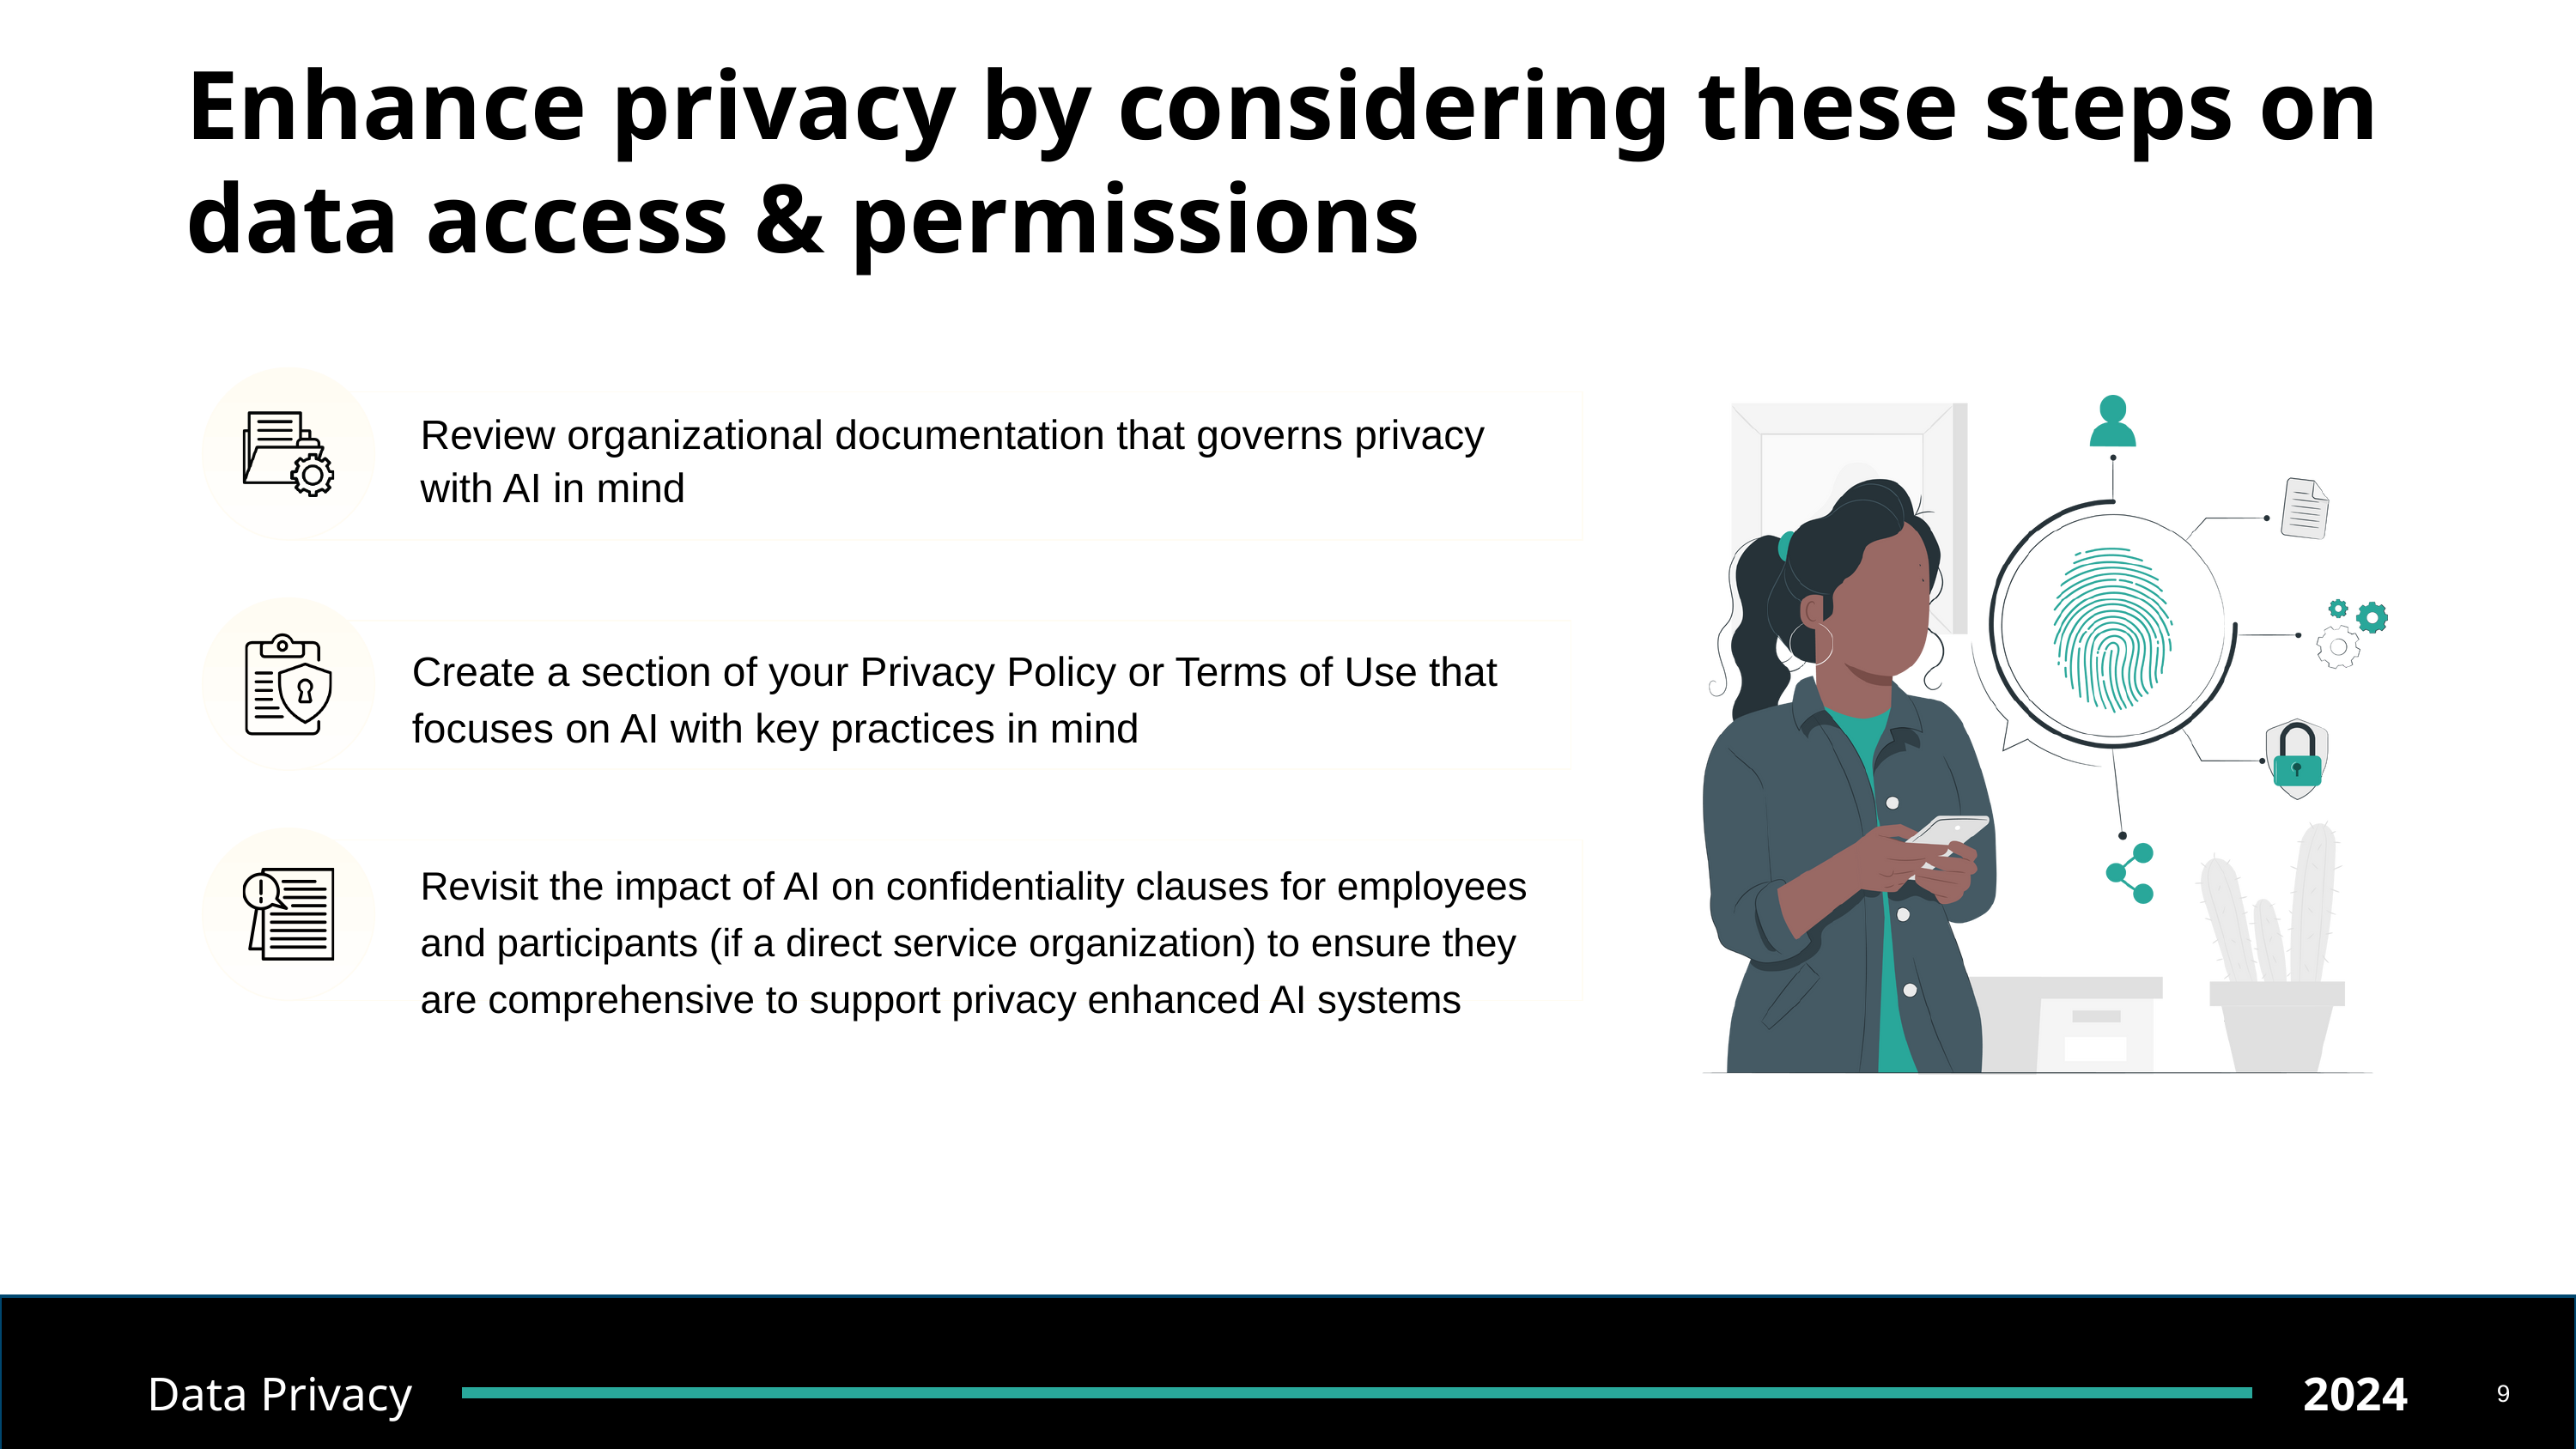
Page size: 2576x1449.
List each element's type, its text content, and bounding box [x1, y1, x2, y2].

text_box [202, 828, 375, 1001]
text_box Revisit the impact of AI on confidentiality clauses for employees and participants (if a direct service organization) to ensure they are comprehensive to support privacy enhanced AI systems [420, 1008, 1572, 1022]
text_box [379, 615, 1571, 770]
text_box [378, 386, 1583, 541]
title Enhance privacy by considering these steps on data access & permissions [178, 37, 2398, 279]
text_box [378, 834, 1583, 1001]
text_box [1702, 395, 2388, 1075]
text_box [202, 367, 375, 541]
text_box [202, 597, 375, 771]
